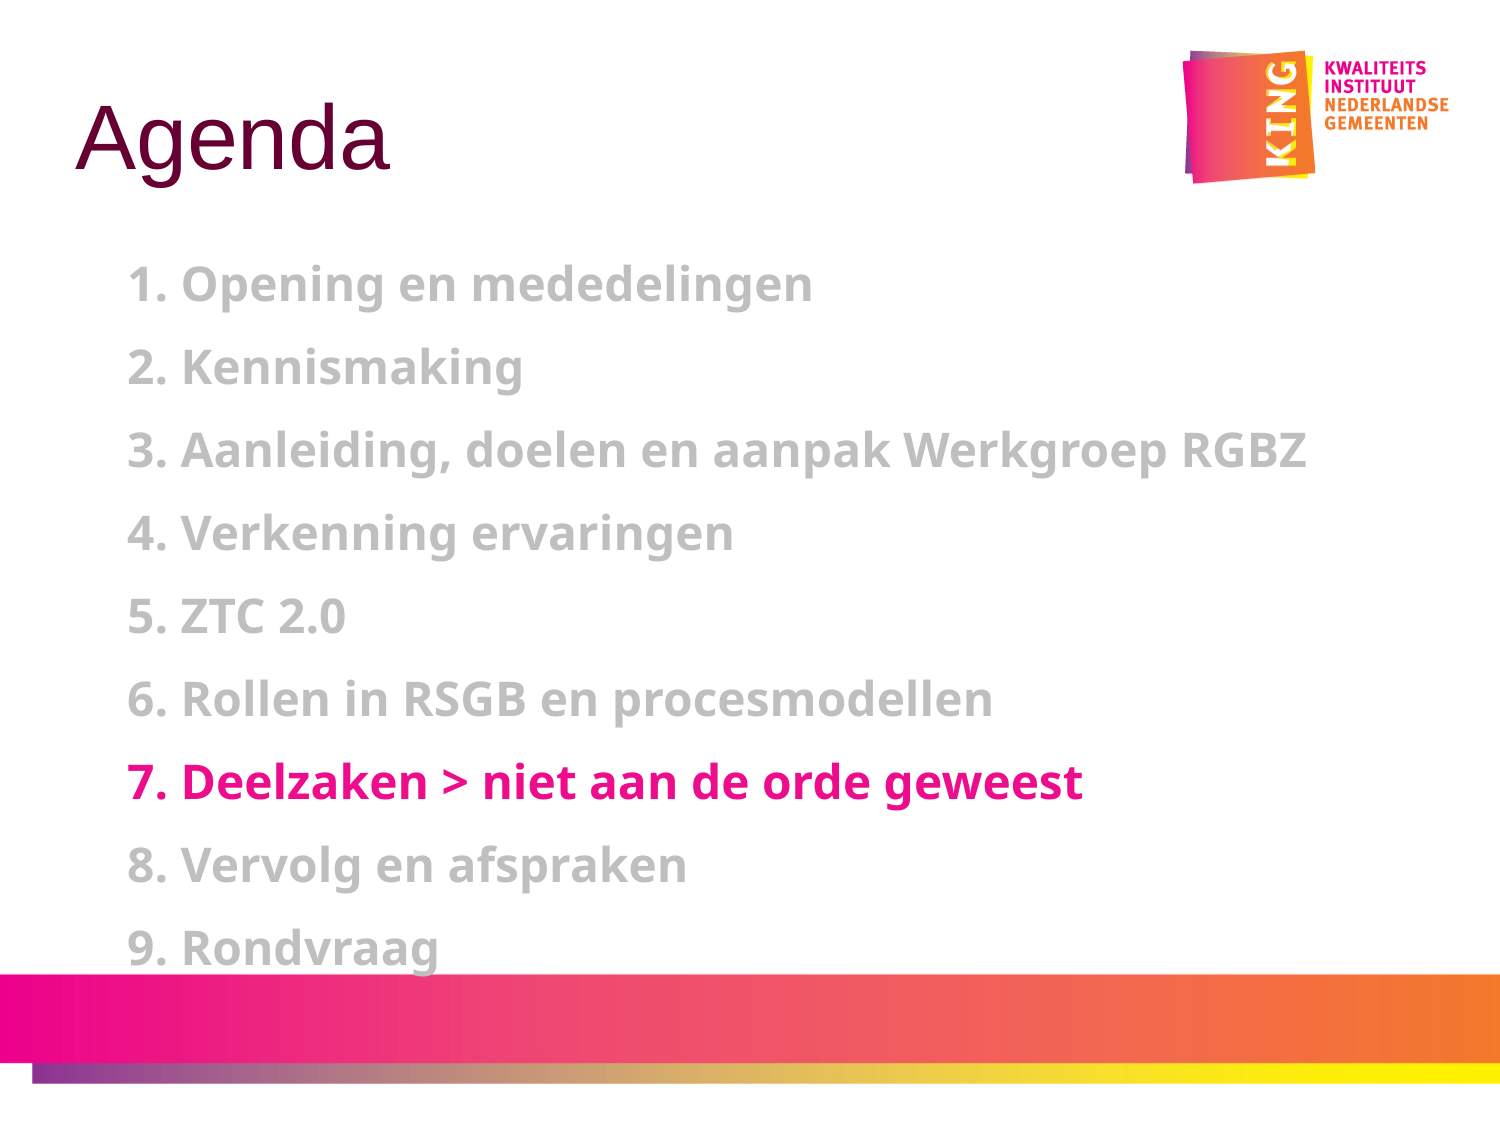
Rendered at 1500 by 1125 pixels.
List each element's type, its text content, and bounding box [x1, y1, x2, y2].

list 1. Opening en mededelingen 2. Kennismaking 3. Aanleiding, doelen en aanpak Werkgroep RGBZ 4. Verkenning ervaringen 5. ZTC 2.0 6. Rollen in RSGB en procesmodellen 7. Deelzaken > niet aan de orde geweest 8. Vervolg en afspraken 9. Rondvraag [111, 245, 1500, 989]
picture [0, 0, 1500, 1125]
title Agenda [74, 44, 1425, 233]
